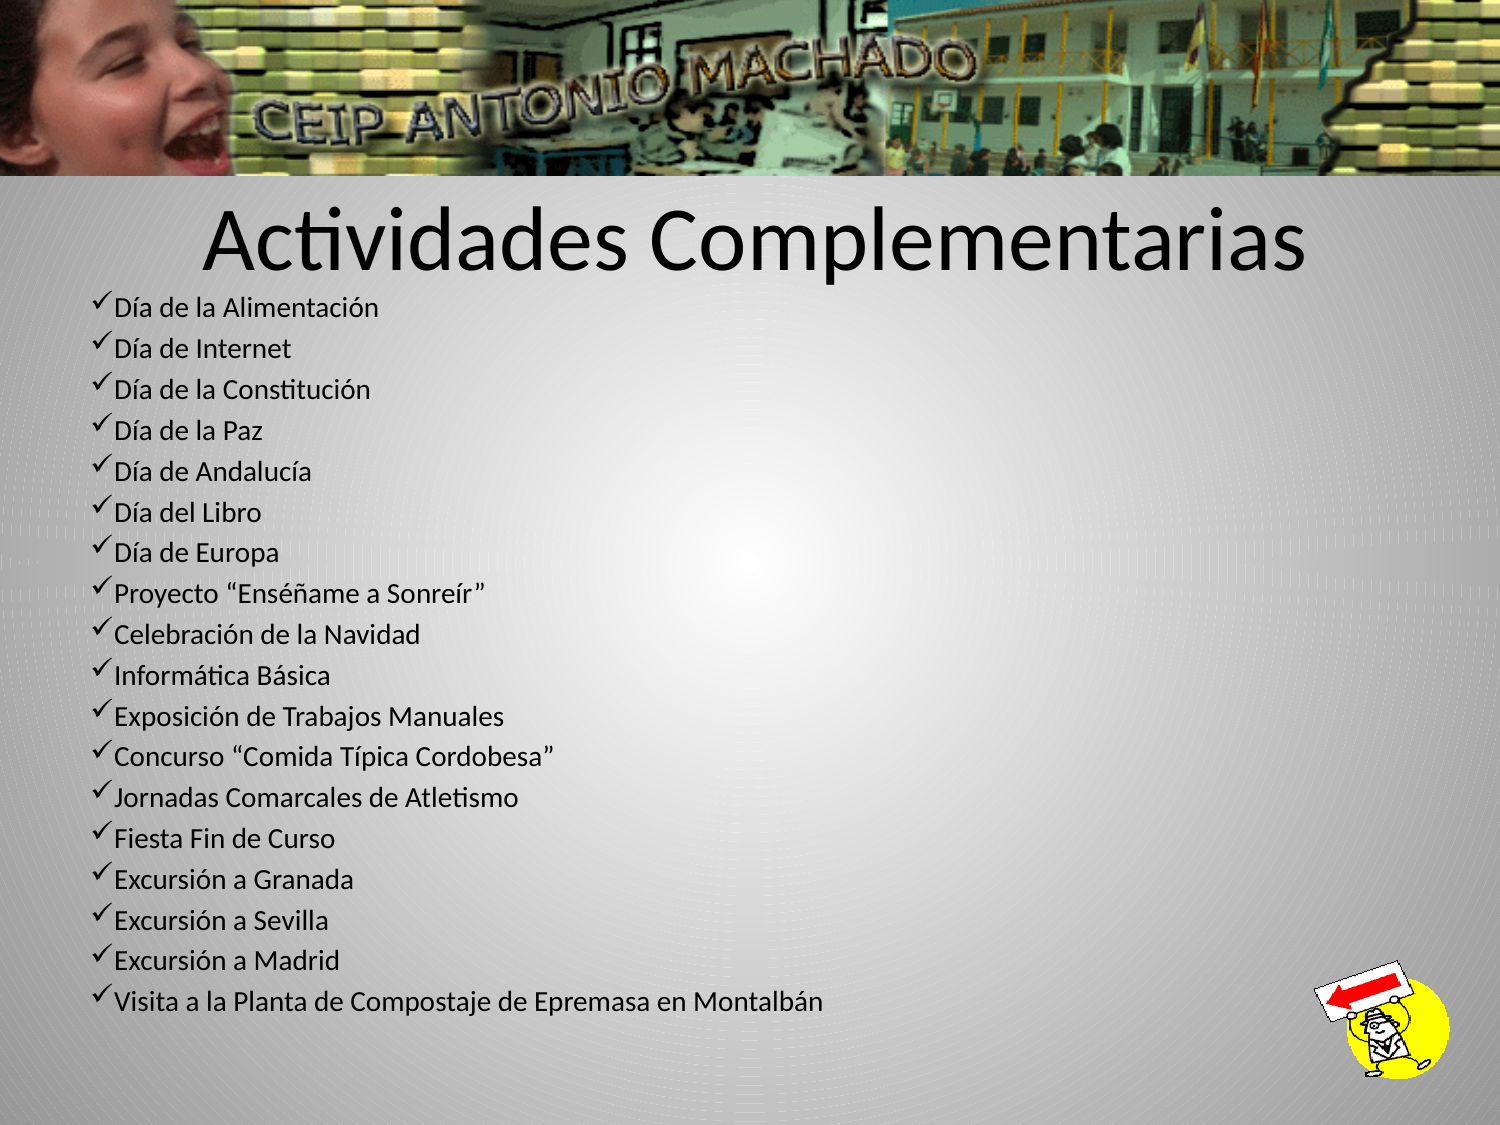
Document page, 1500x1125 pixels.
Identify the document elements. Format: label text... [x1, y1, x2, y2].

picture [1312, 960, 1466, 1080]
list Día de la Alimentación Día de Internet Día de la Constitución Día de la Paz Día de Andalucía Día del Libro Día de Europa Proyecto “Enséñame a Sonreír” Celebración de la Navidad Informática Básica Exposición de Trabajos Manuales Concurso “Comida Típica Cordobesa” Jornadas Comarcales de Atletismo Fiesta Fin de Curso Excursión a Granada Excursión a Sevilla Excursión a Madrid Visita a la Planta de Compostaje de Epremasa en Montalbán [74, 281, 1454, 1067]
title Actividades Complementarias [187, 187, 1426, 281]
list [0, 0, 1500, 177]
table_header [1207, 1031, 1414, 1092]
